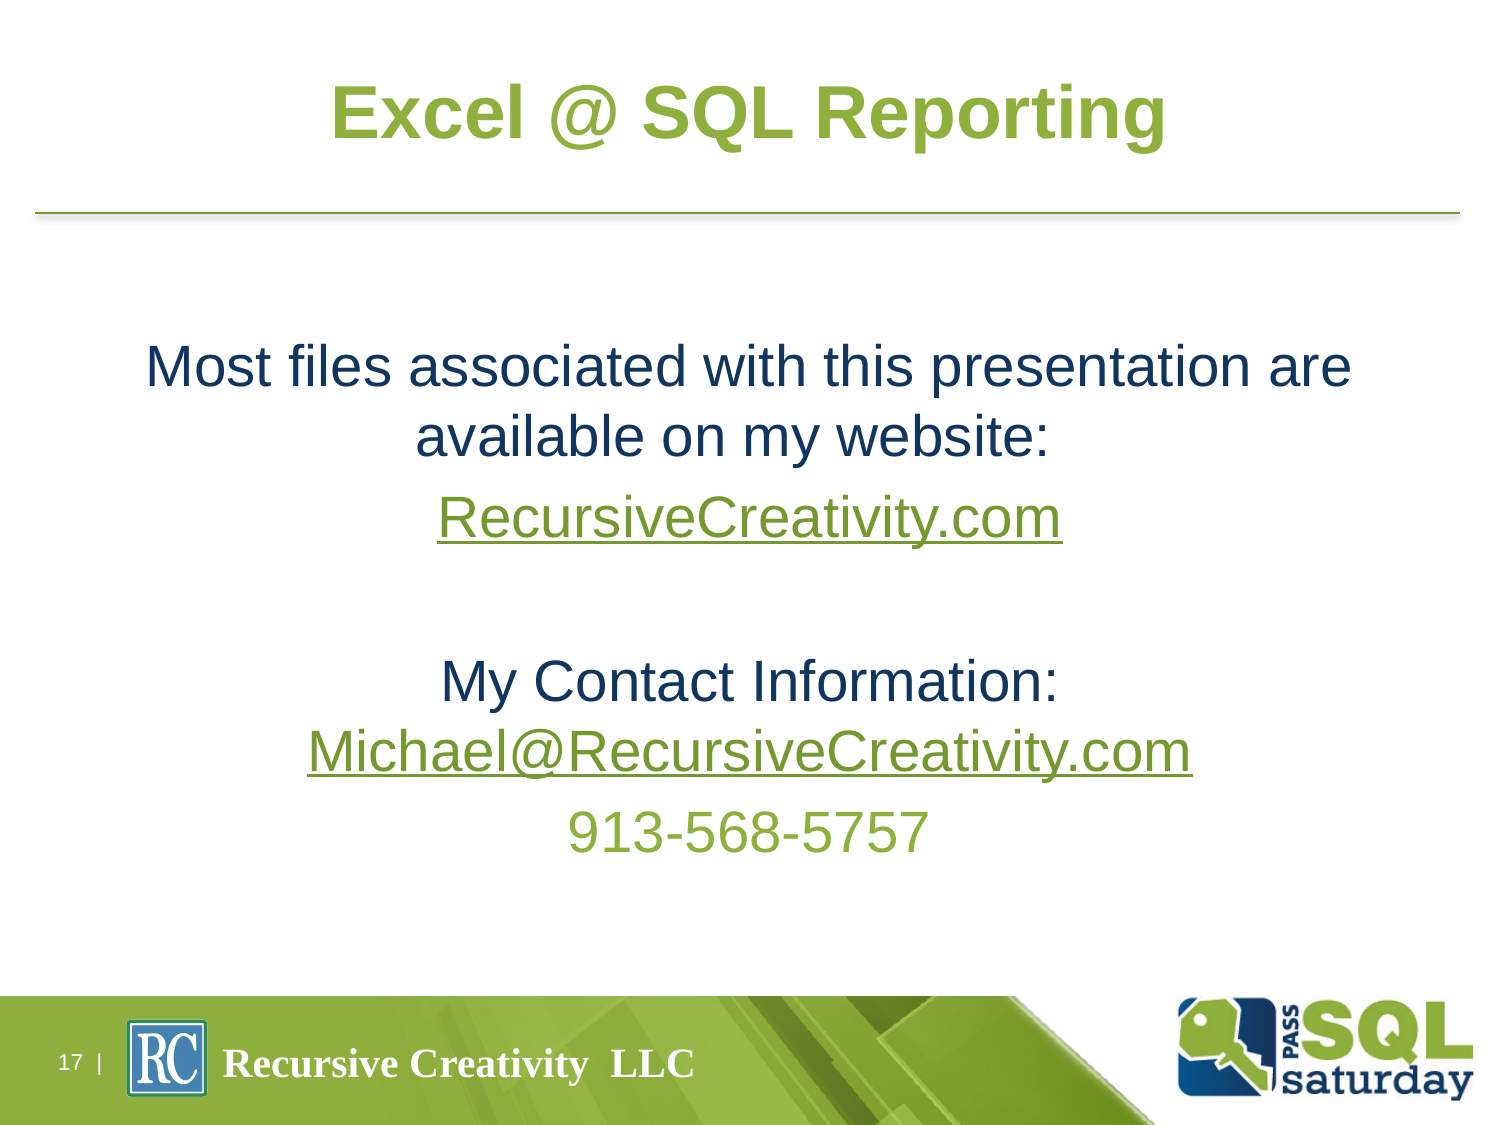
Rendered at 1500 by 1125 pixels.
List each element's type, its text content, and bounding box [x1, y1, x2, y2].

title Excel @ SQL Reporting [75, 30, 1425, 187]
list Most files associated with this presentation are available on my website: RecursiveCreativity.com My Contact Information: Michael@RecursiveCreativity.com 913-568-5757 [75, 238, 1425, 982]
slide_number 17 | [37, 1031, 118, 1092]
footer Recursive Creativity LLC [213, 1031, 825, 1092]
picture [0, 969, 1483, 1125]
